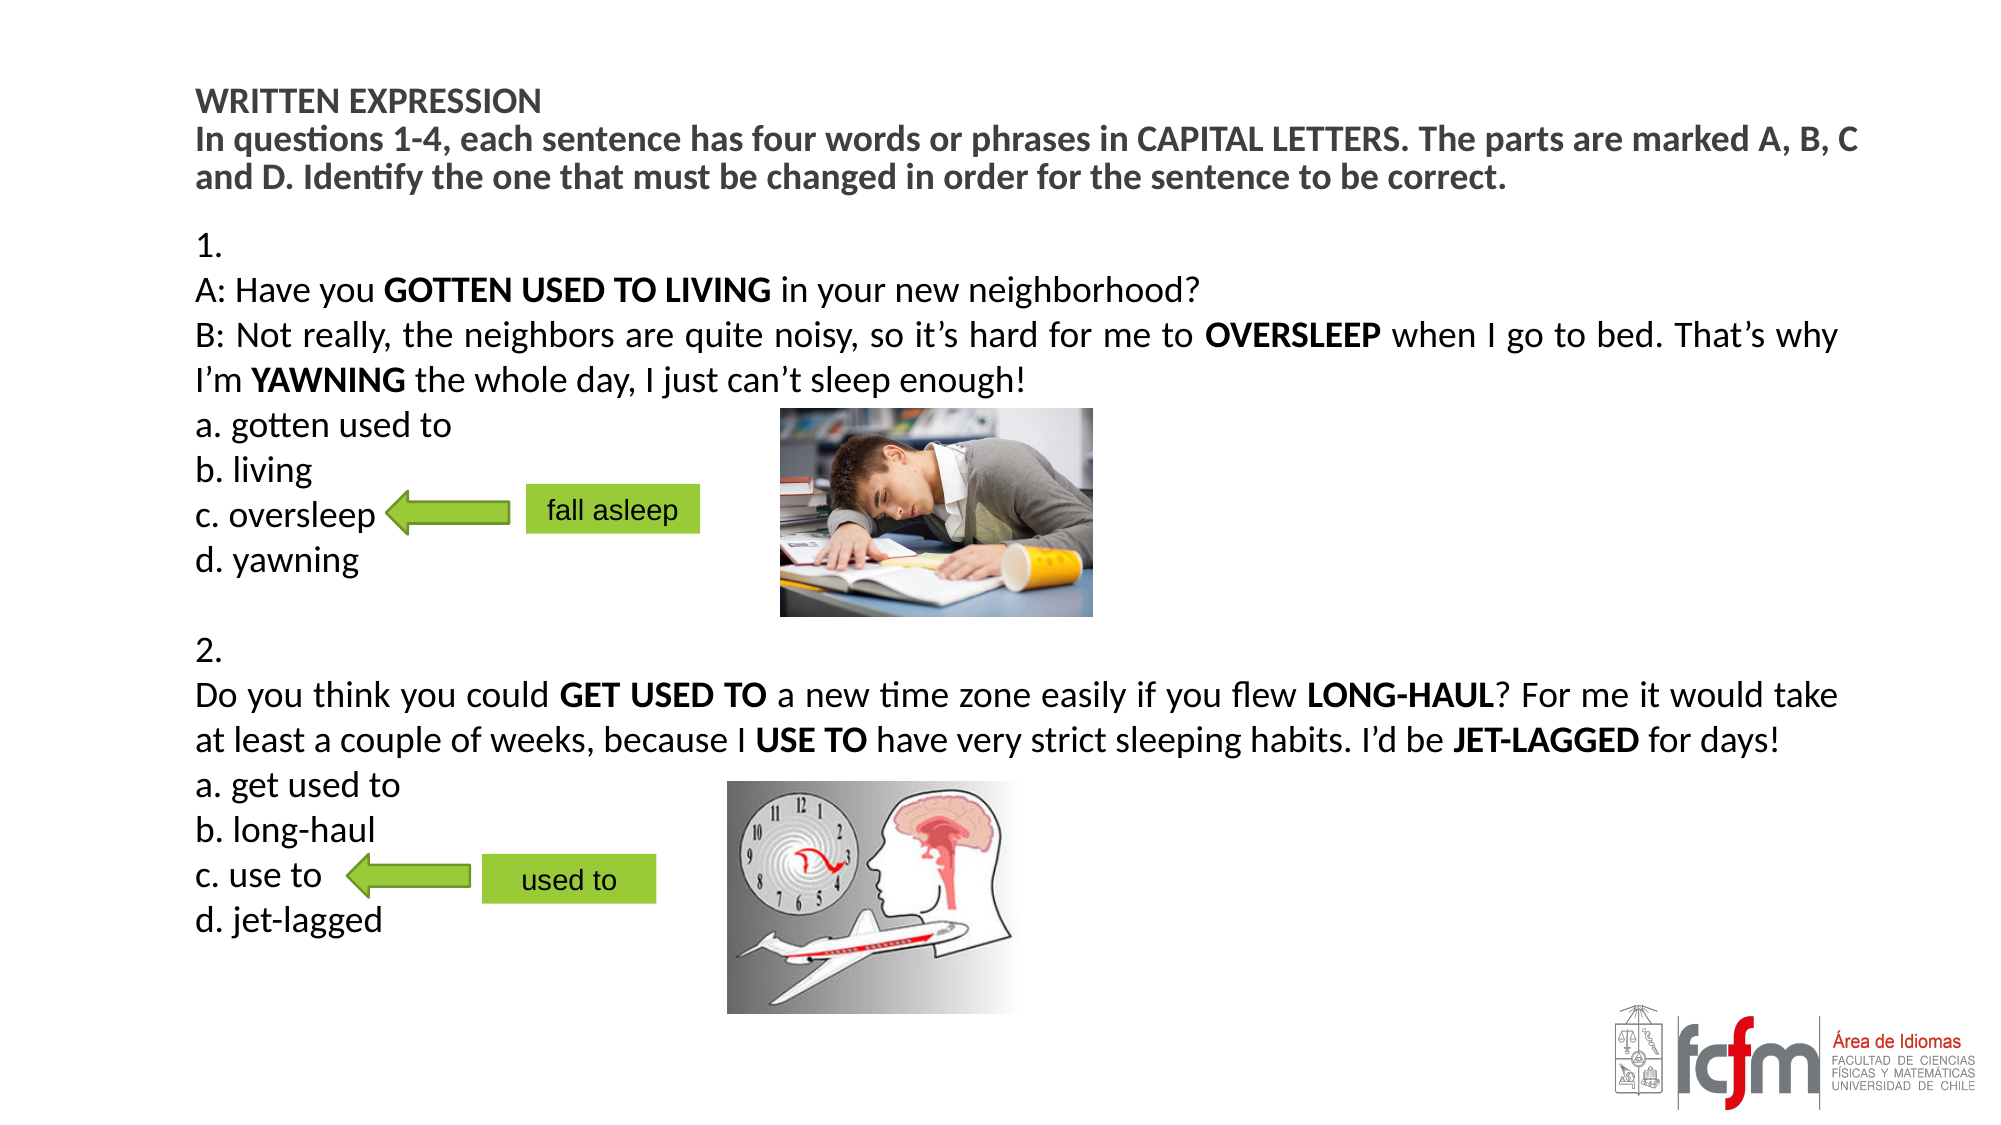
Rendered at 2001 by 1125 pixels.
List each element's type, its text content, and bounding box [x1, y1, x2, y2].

text_box used to [482, 853, 657, 904]
text_box 1. A: Have you GOTTEN USED TO LIVING in your new neighborhood? B: Not really, the neighbors are quite noisy, so it’s hard for me to OVERSLEEP when I go to bed. That’s why I’m YAWNING the whole day, I just can’t sleep enough! a. gotten used to b. living c. oversleep d. yawning 2. Do you think you could GET USED TO a new time zone easily if you flew LONG-HAUL? For me it would take at least a couple of weeks, because I USE TO have very strict sleeping habits. I’d be JET-LAGGED for days! a. get used to b. long-haul c. use to d. jet-lagged [180, 212, 1854, 948]
picture [780, 408, 1094, 617]
text_box [346, 853, 470, 898]
picture [1600, 1005, 1988, 1112]
picture [727, 780, 1058, 1015]
title WRITTEN EXPRESSION In questions 1-4, each sentence has four words or phrases in CAPITAL LETTERS. The parts are marked A, B, C and D. Identify the one that must be changed in order for the sentence to be correct. [180, 138, 1935, 255]
text_box [385, 490, 509, 535]
text_box fall asleep [526, 483, 701, 534]
